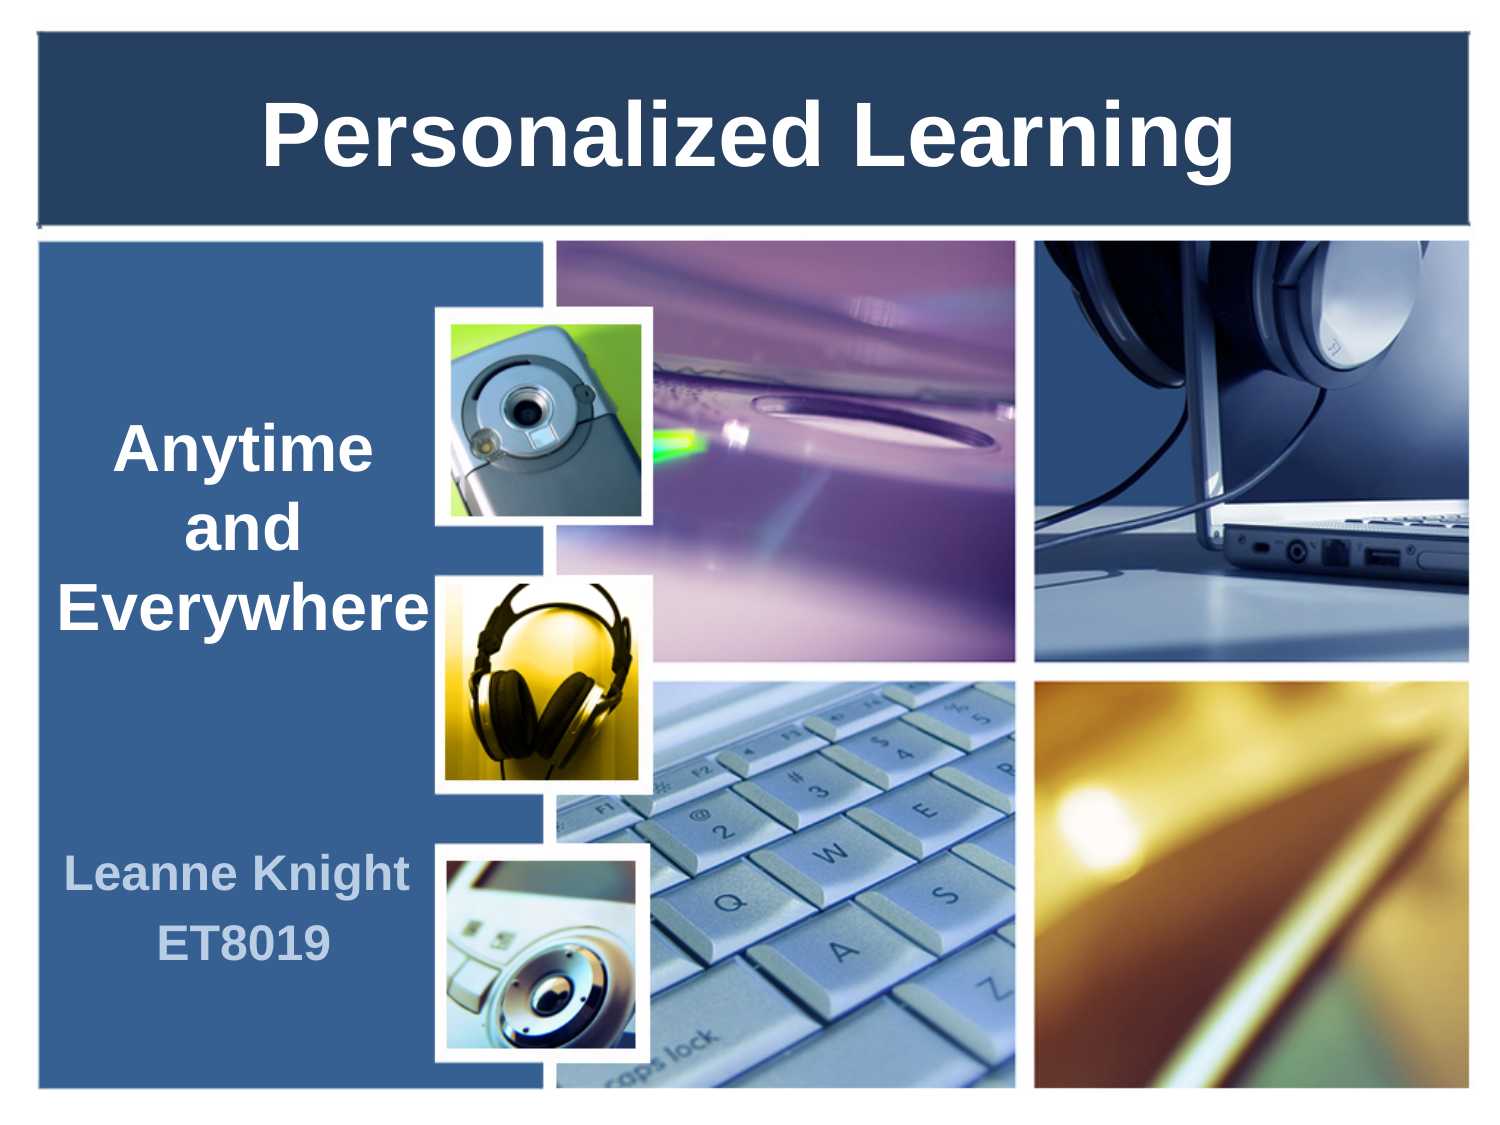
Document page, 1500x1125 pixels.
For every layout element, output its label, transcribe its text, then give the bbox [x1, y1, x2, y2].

title Personalized Learning [37, 34, 1463, 225]
subtitle Anytime and Everywhere Leanne Knight ET8019 [37, 312, 450, 1063]
picture [0, 0, 1500, 1125]
